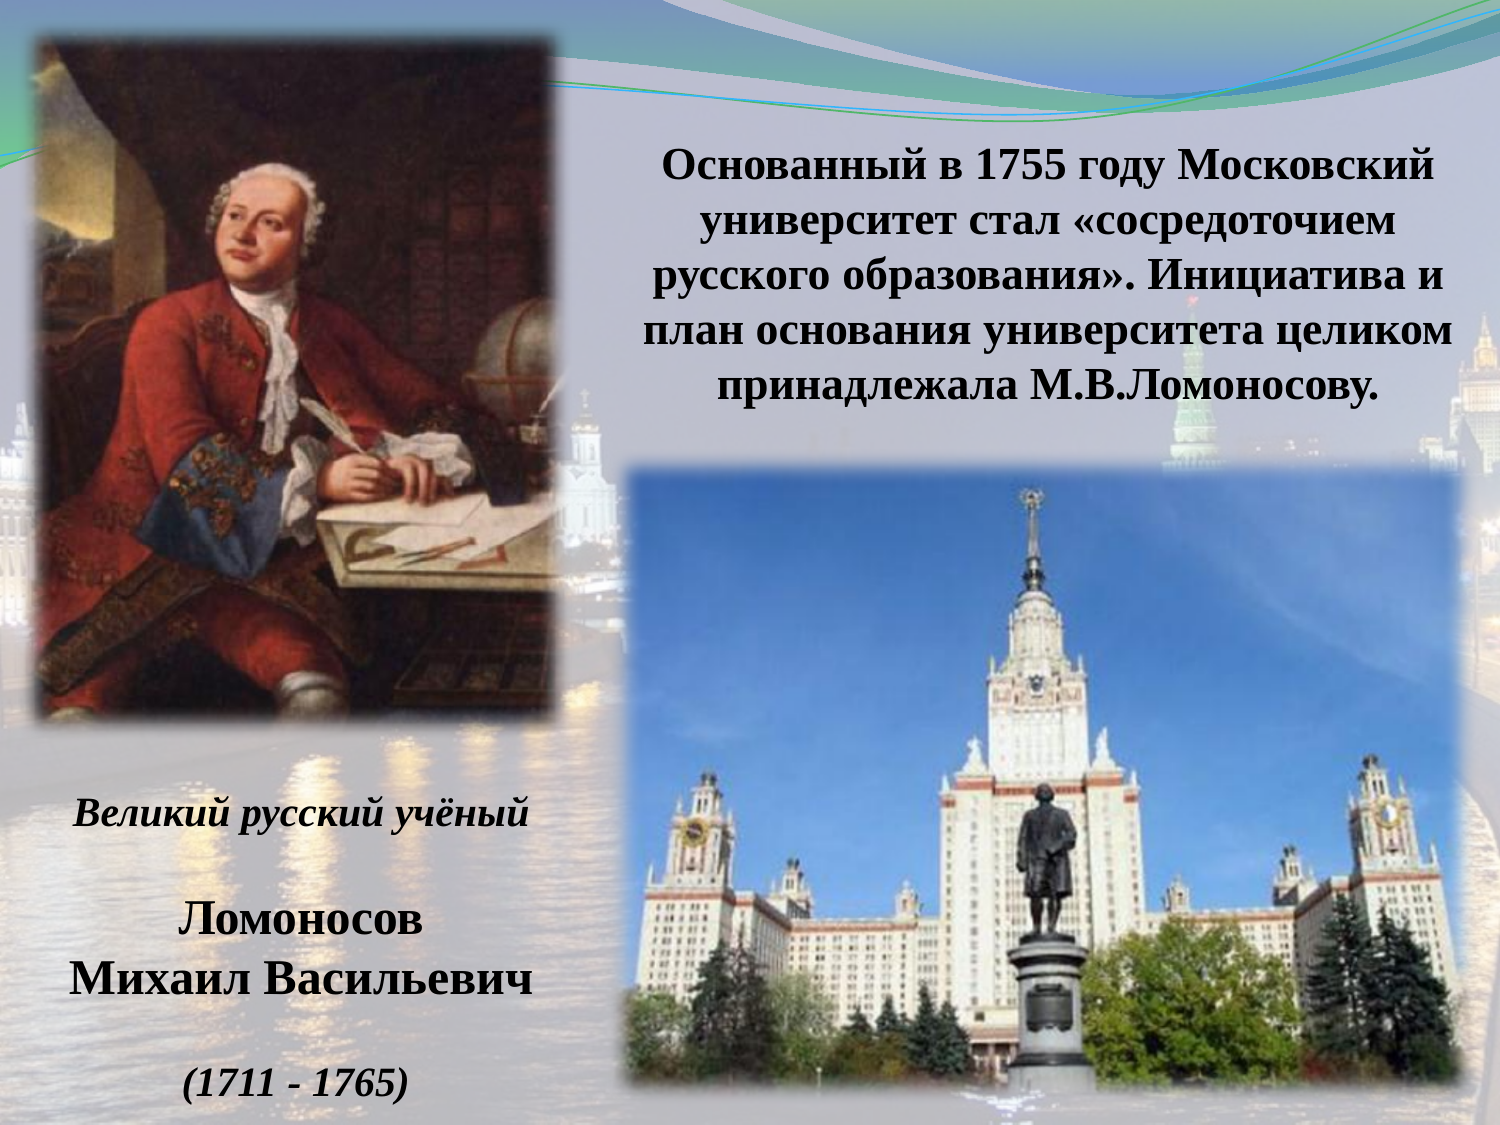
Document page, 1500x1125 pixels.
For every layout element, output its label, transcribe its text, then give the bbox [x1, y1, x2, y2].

text_box Великий русский учёный Ломоносов Михаил Васильевич (1711 - 1765) [17, 776, 585, 965]
picture [17, 18, 574, 741]
picture [607, 448, 1479, 1104]
text_box Основанный в 1755 году Московский университет стал «сосредоточием русского образования». Инициатива и план основания университета целиком принадлежала М.В.Ломоносову. [596, 126, 1500, 314]
